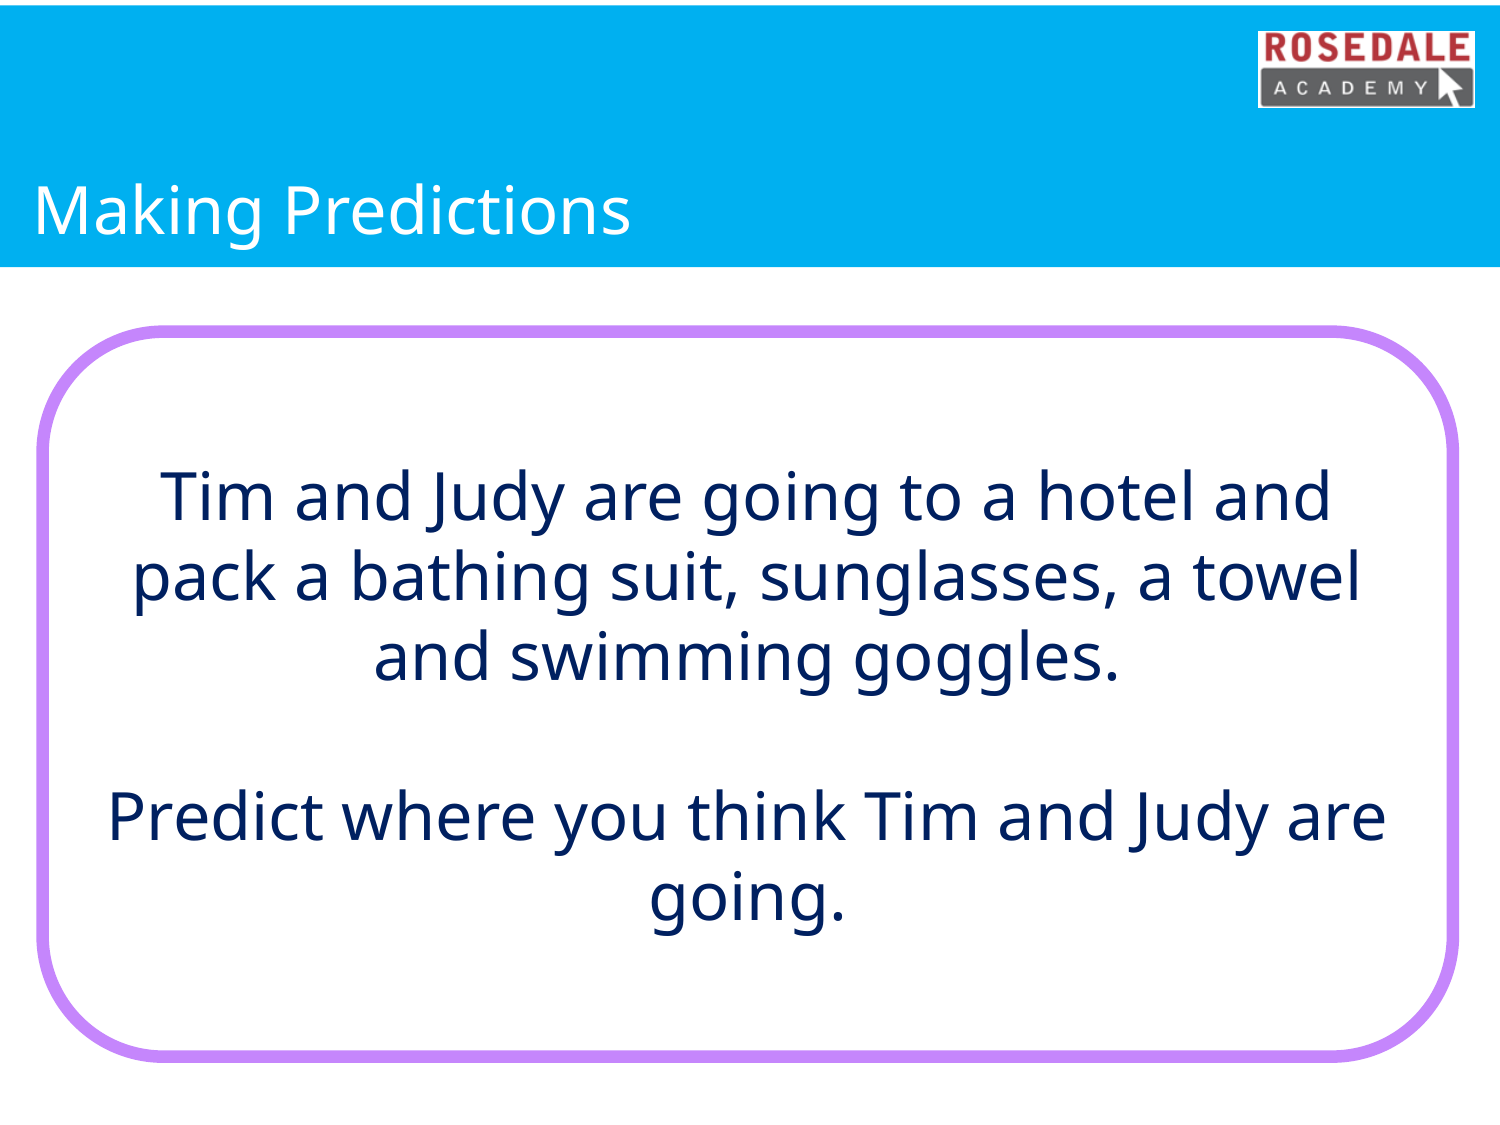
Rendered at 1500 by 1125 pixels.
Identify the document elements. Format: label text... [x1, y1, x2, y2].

text_box Tim and Judy are going to a hotel and pack a bathing suit, sunglasses, a towel and swimming goggles. Predict where you think Tim and Judy are going. [41, 330, 1454, 1058]
picture [1259, 32, 1474, 107]
text_box [0, 4, 1500, 268]
text_box Making Predictions [17, 160, 1379, 256]
